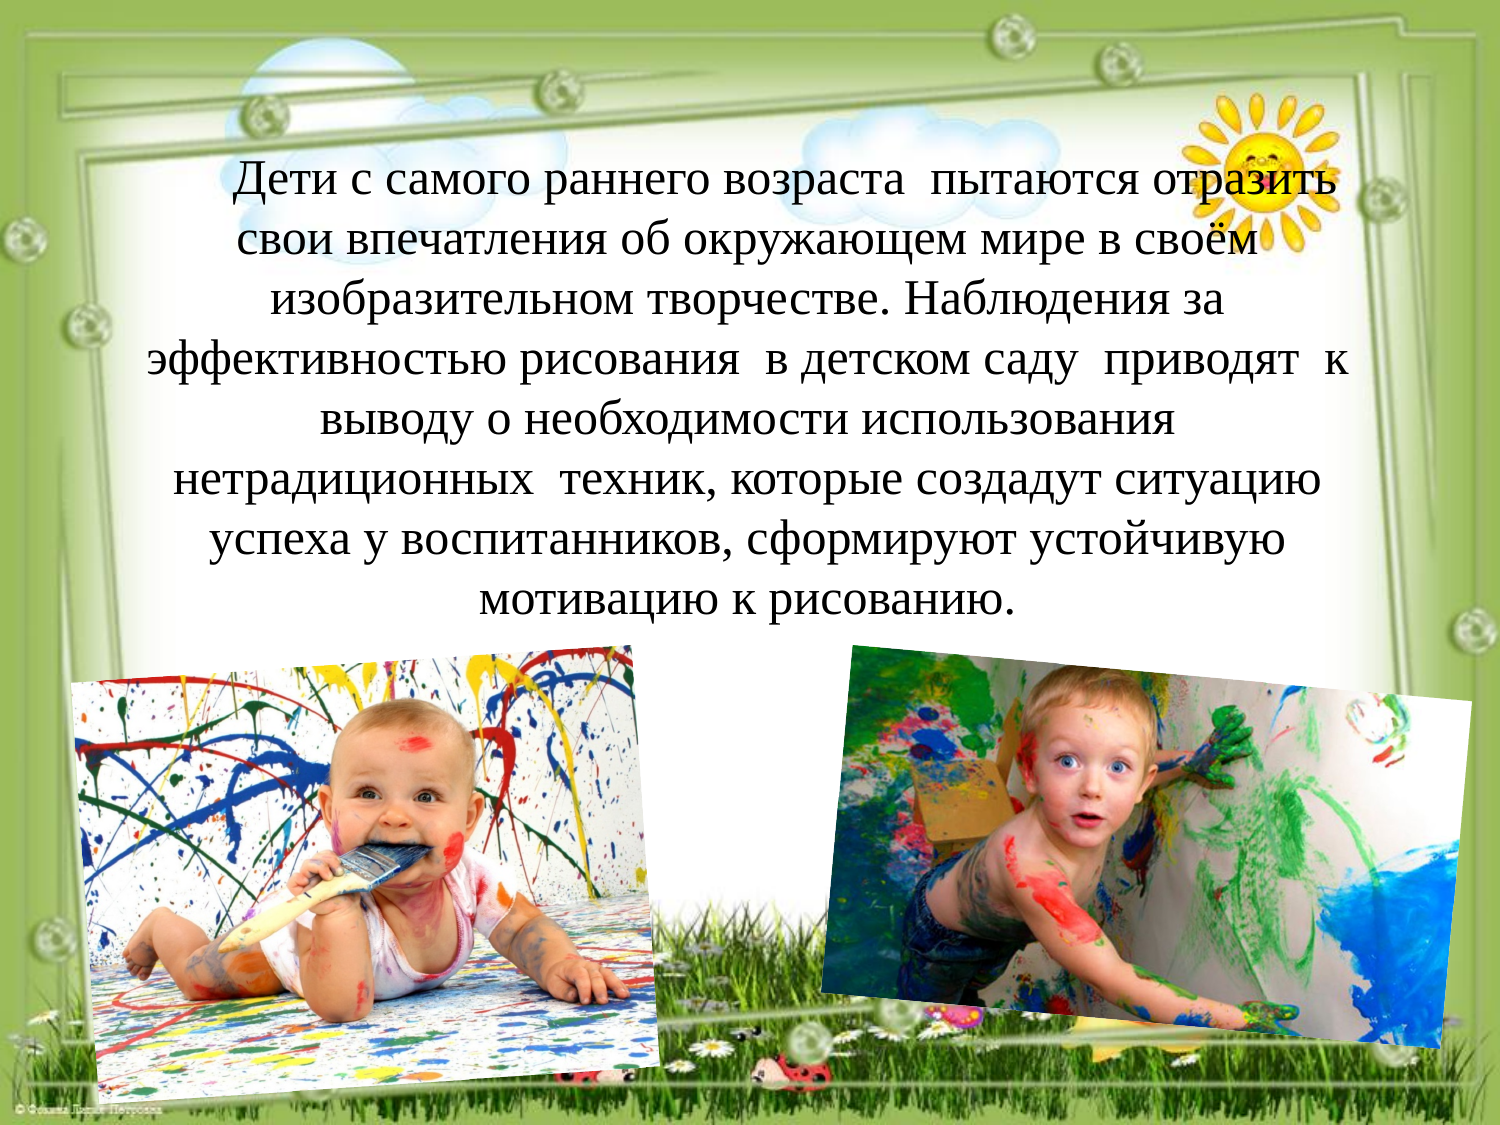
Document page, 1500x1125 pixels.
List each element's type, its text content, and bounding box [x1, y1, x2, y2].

picture [0, 0, 1500, 1125]
text_box Дети с самого раннего возраста пытаются отразить свои впечатления об окружающем мире в своём изобразительном творчестве. Наблюдения за эффективностью рисования в детском саду приводят к выводу о необходимости использования нетрадиционных техник, которые создадут ситуацию успеха у воспитанников, сформируют устойчивую мотивацию к рисованию. [123, 137, 1372, 692]
